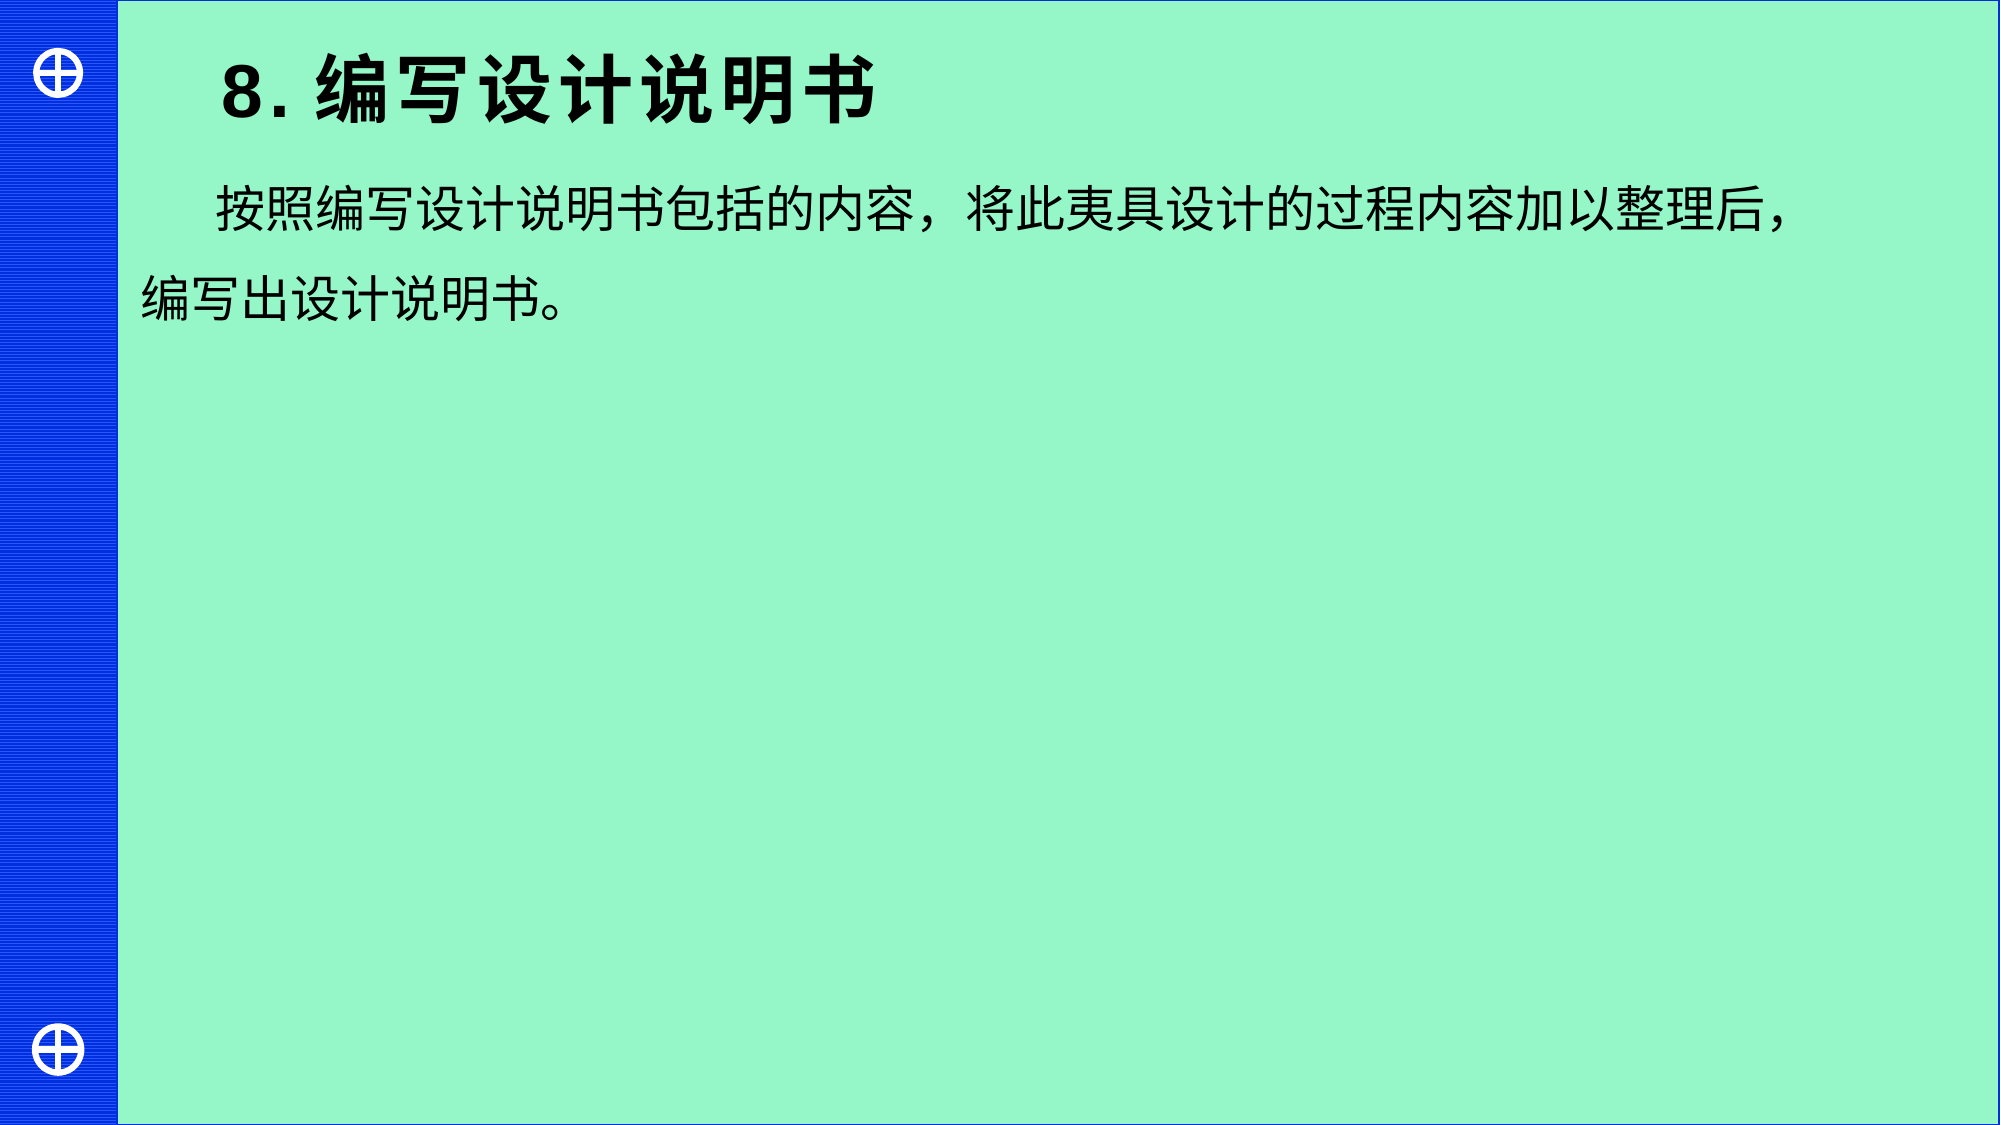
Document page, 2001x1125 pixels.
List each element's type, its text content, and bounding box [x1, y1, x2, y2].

text_box 按照编写设计说明书包括的内容，将此夷具设计的过程内容加以整理后，编写出设计说明书。 [126, 139, 1833, 335]
text_box 8.编写设计说明书 [126, 18, 1414, 139]
